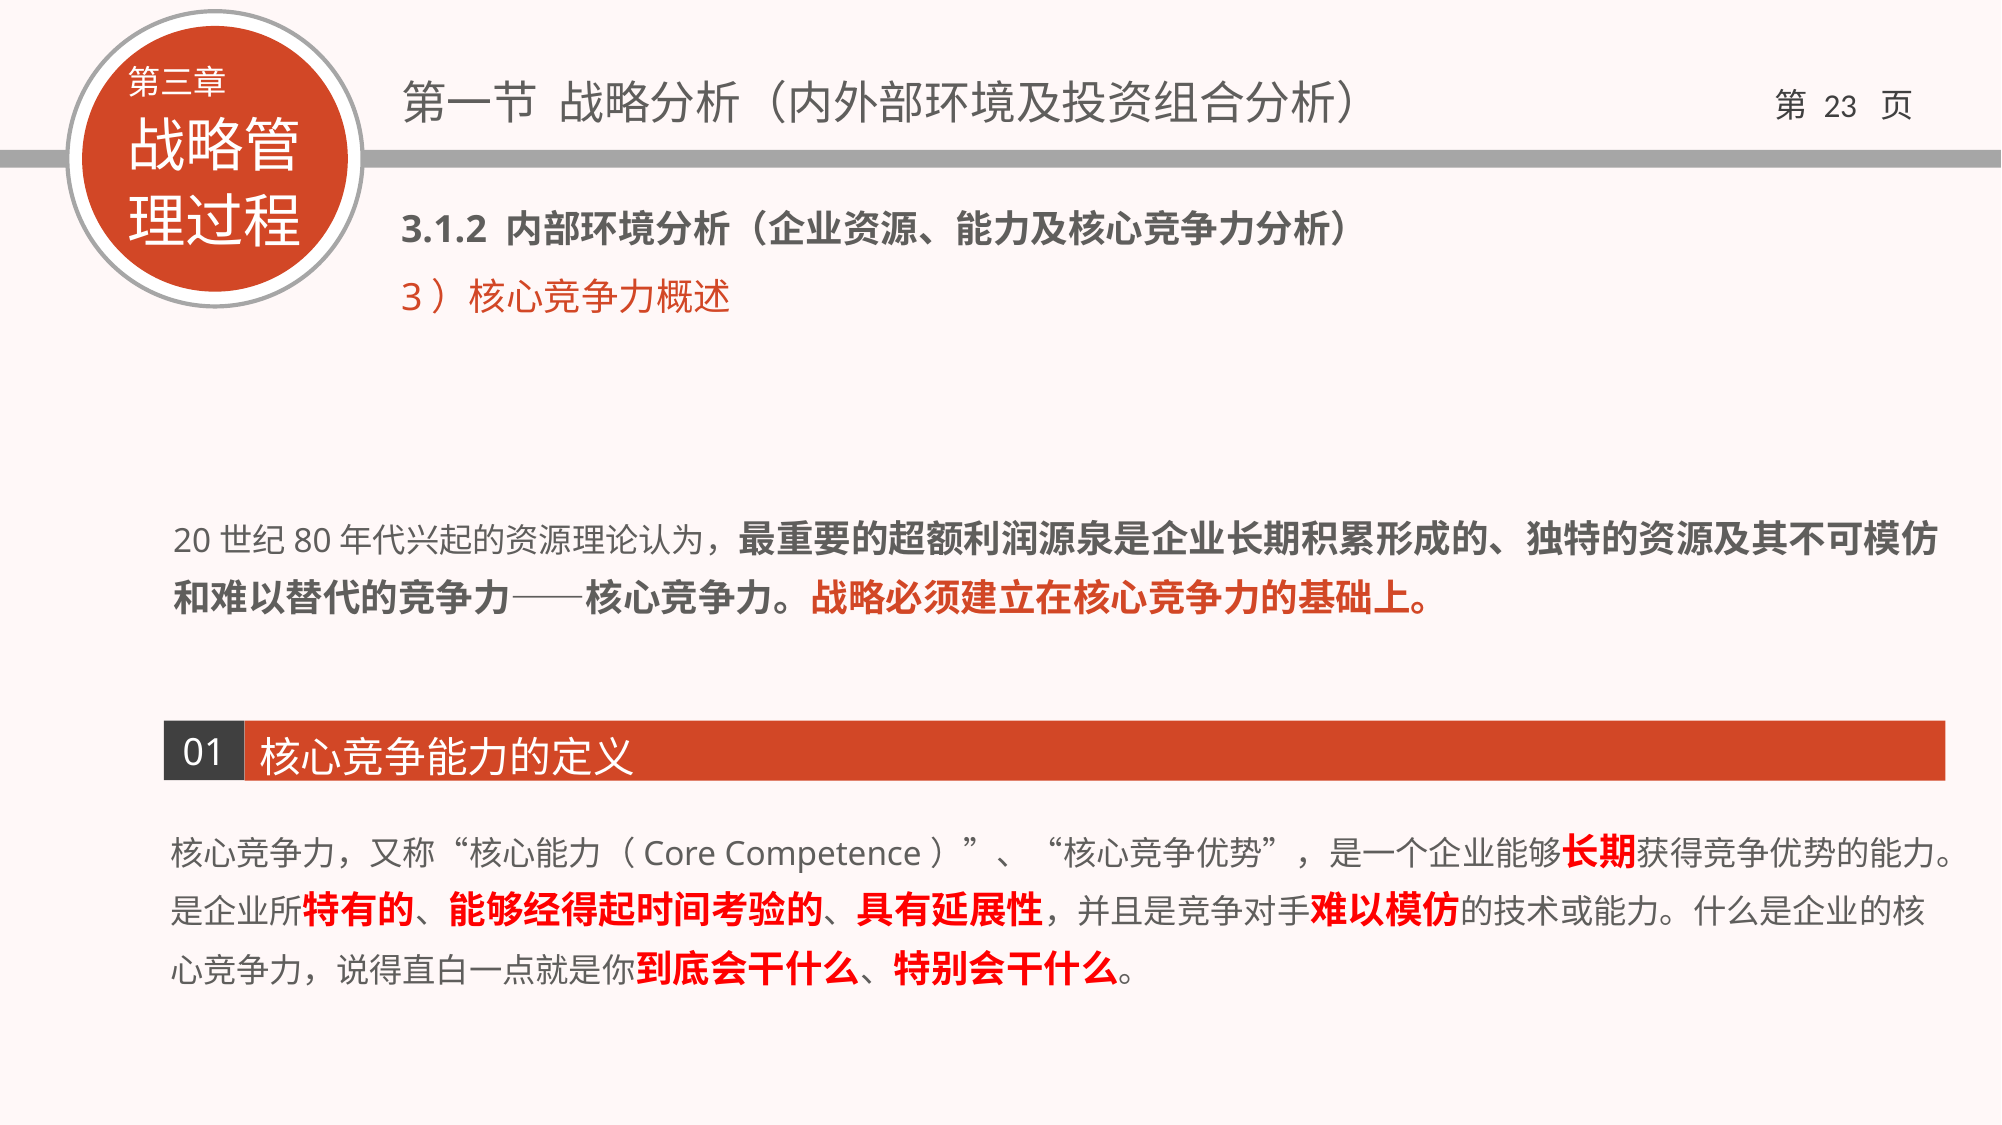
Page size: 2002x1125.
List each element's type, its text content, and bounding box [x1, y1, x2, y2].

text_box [163, 712, 1946, 789]
text_box 20世纪80年代兴起的资源理论认为，最重要的超额利润源泉是企业长期积累形成的、独特的资源及其不可模仿和难以替代的竞争力——核心竞争力。战略必须建立在核心竞争力的基础上。 [158, 494, 1961, 627]
text_box 3.1.2 内部环境分析（企业资源、能力及核心竞争力分析） [386, 184, 1426, 258]
text_box 3）核心竞争力概述 [386, 251, 800, 326]
text_box 核心竞争力，又称“核心能力（Core Competence）”、“核心竞争优势”，是一个企业能够长期获得竞争优势的能力。是企业所特有的、能够经得起时间考验的、具有延展性，并且是竞争对手难以模仿的技术或能力。什么是企业的核心竞争力，说得直白一点就是你到底会干什么、特别会干什么。 [155, 807, 1961, 998]
